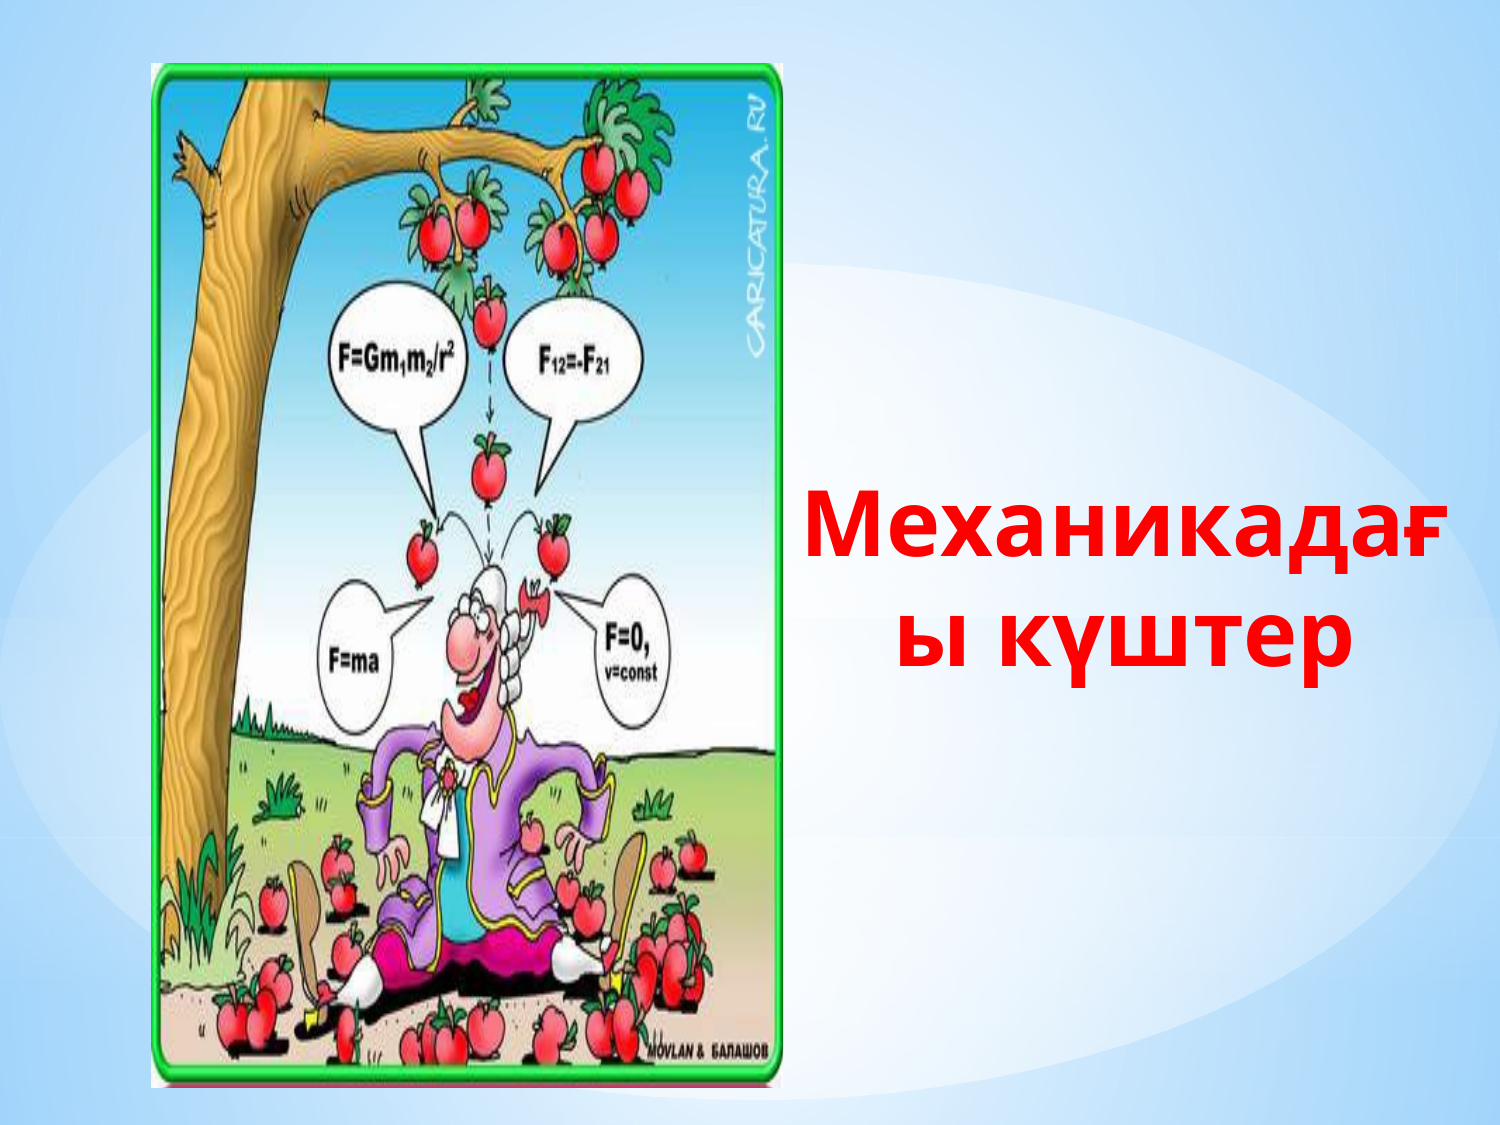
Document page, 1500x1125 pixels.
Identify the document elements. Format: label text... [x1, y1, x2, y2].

picture [150, 63, 784, 1088]
text_box Механикадағы күштер [788, 456, 1465, 692]
